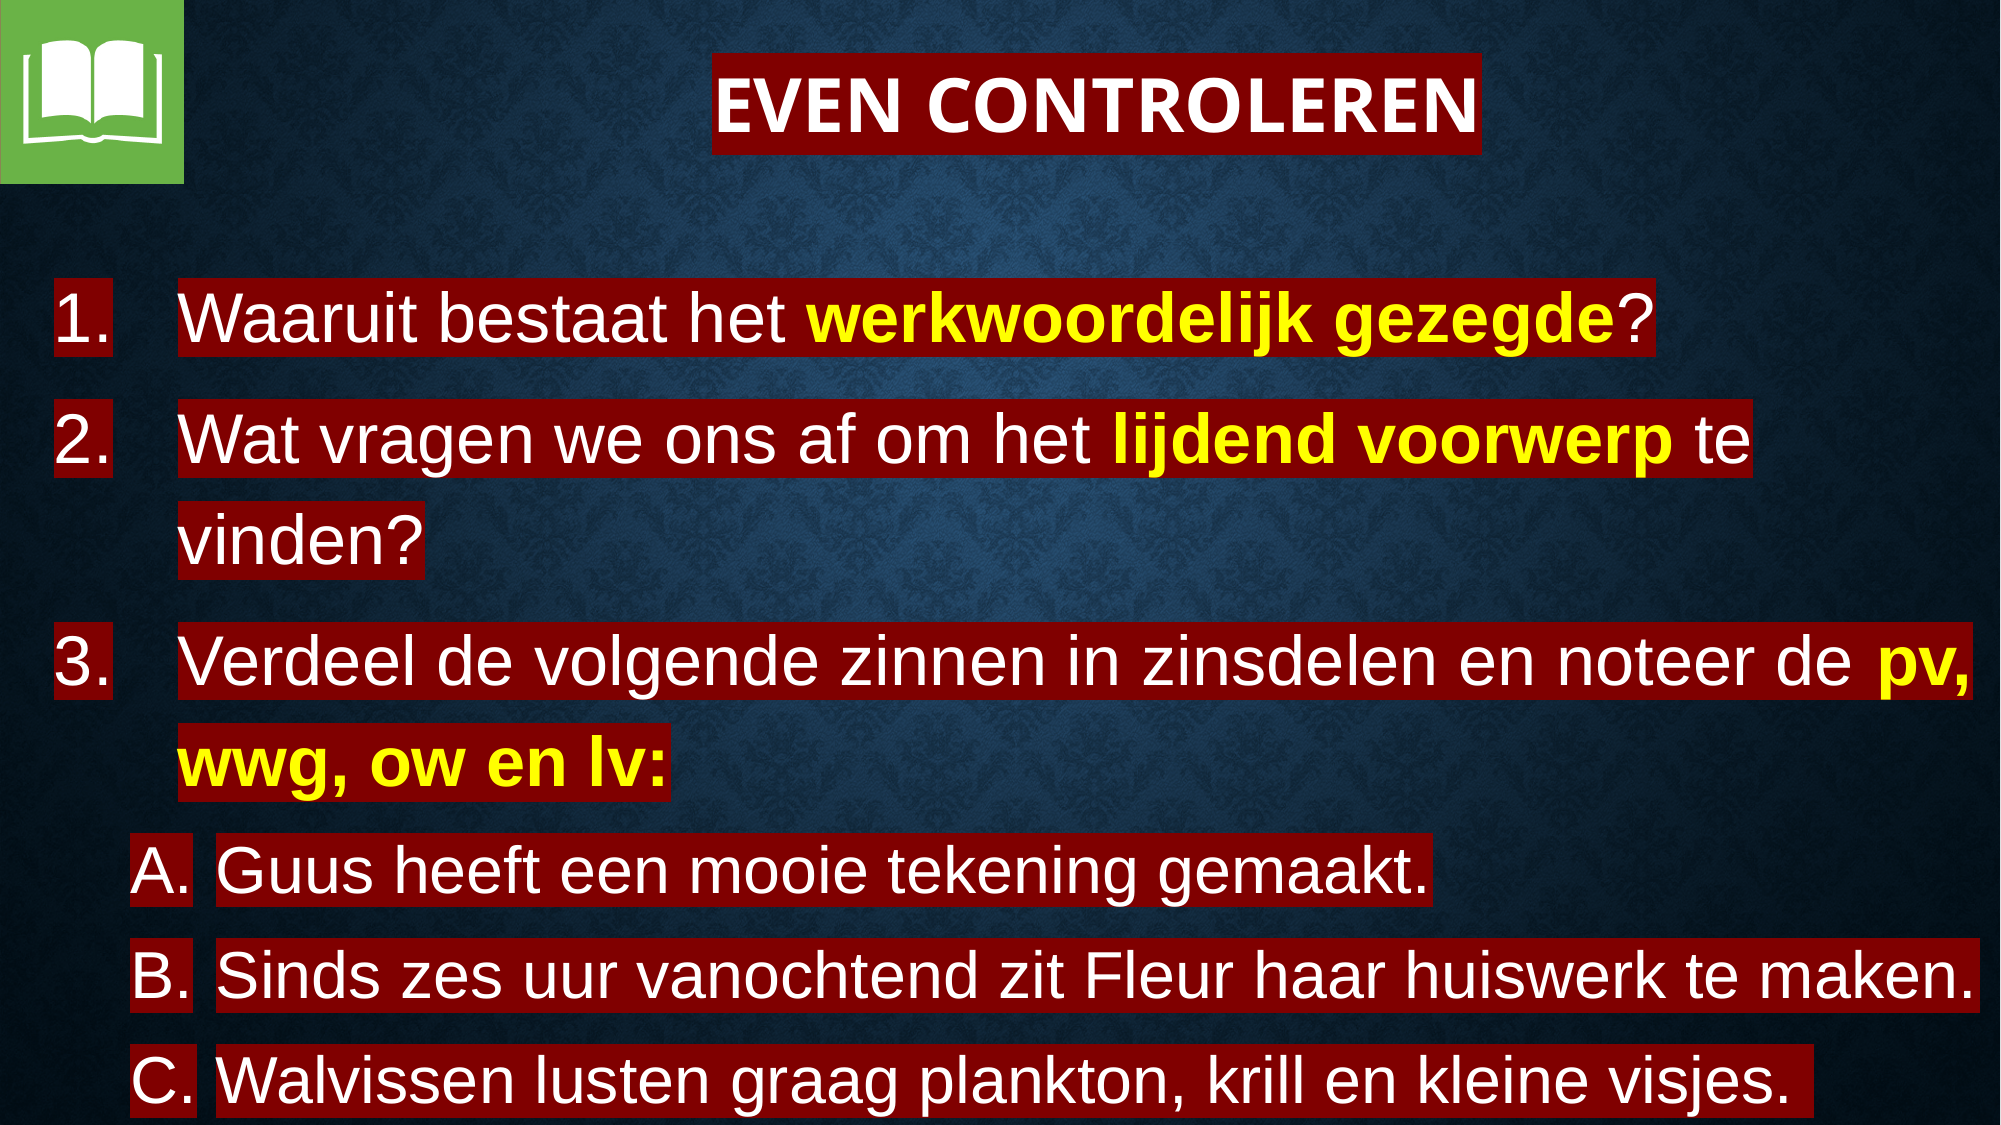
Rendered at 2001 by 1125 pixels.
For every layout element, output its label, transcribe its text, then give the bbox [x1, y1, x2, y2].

list Waaruit bestaat het werkwoordelijk gezegde? Wat vragen we ons af om het lijdend voorwerp te vinden? Verdeel de volgende zinnen in zinsdelen en noteer de pv, wwg, ow en lv: Guus heeft een mooie tekening gemaakt. Sinds zes uur vanochtend zit Fleur haar huiswerk te maken. Walvissen lusten graag plankton, krill en kleine visjes. [38, 247, 2000, 1125]
picture [0, 0, 184, 184]
title Even controleren [247, 0, 1947, 218]
